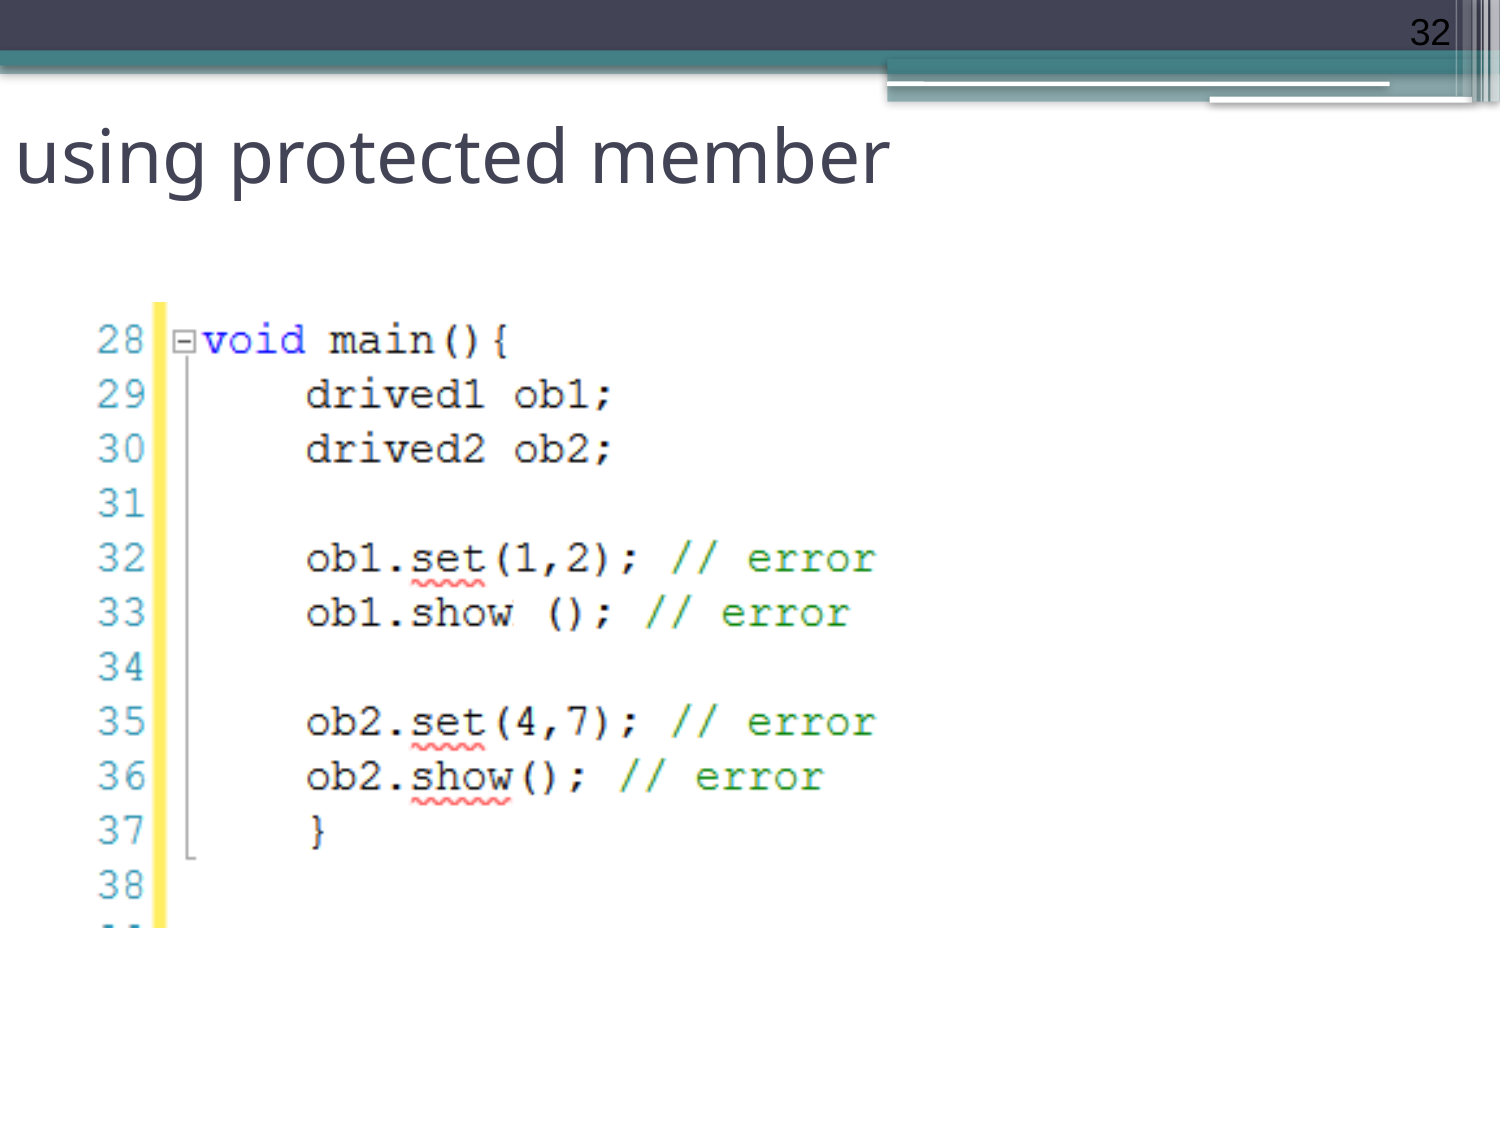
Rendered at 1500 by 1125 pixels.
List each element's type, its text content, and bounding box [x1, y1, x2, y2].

slide_number 32 [1341, 0, 1466, 61]
picture [40, 302, 1036, 929]
title using protected member [0, 66, 1350, 242]
